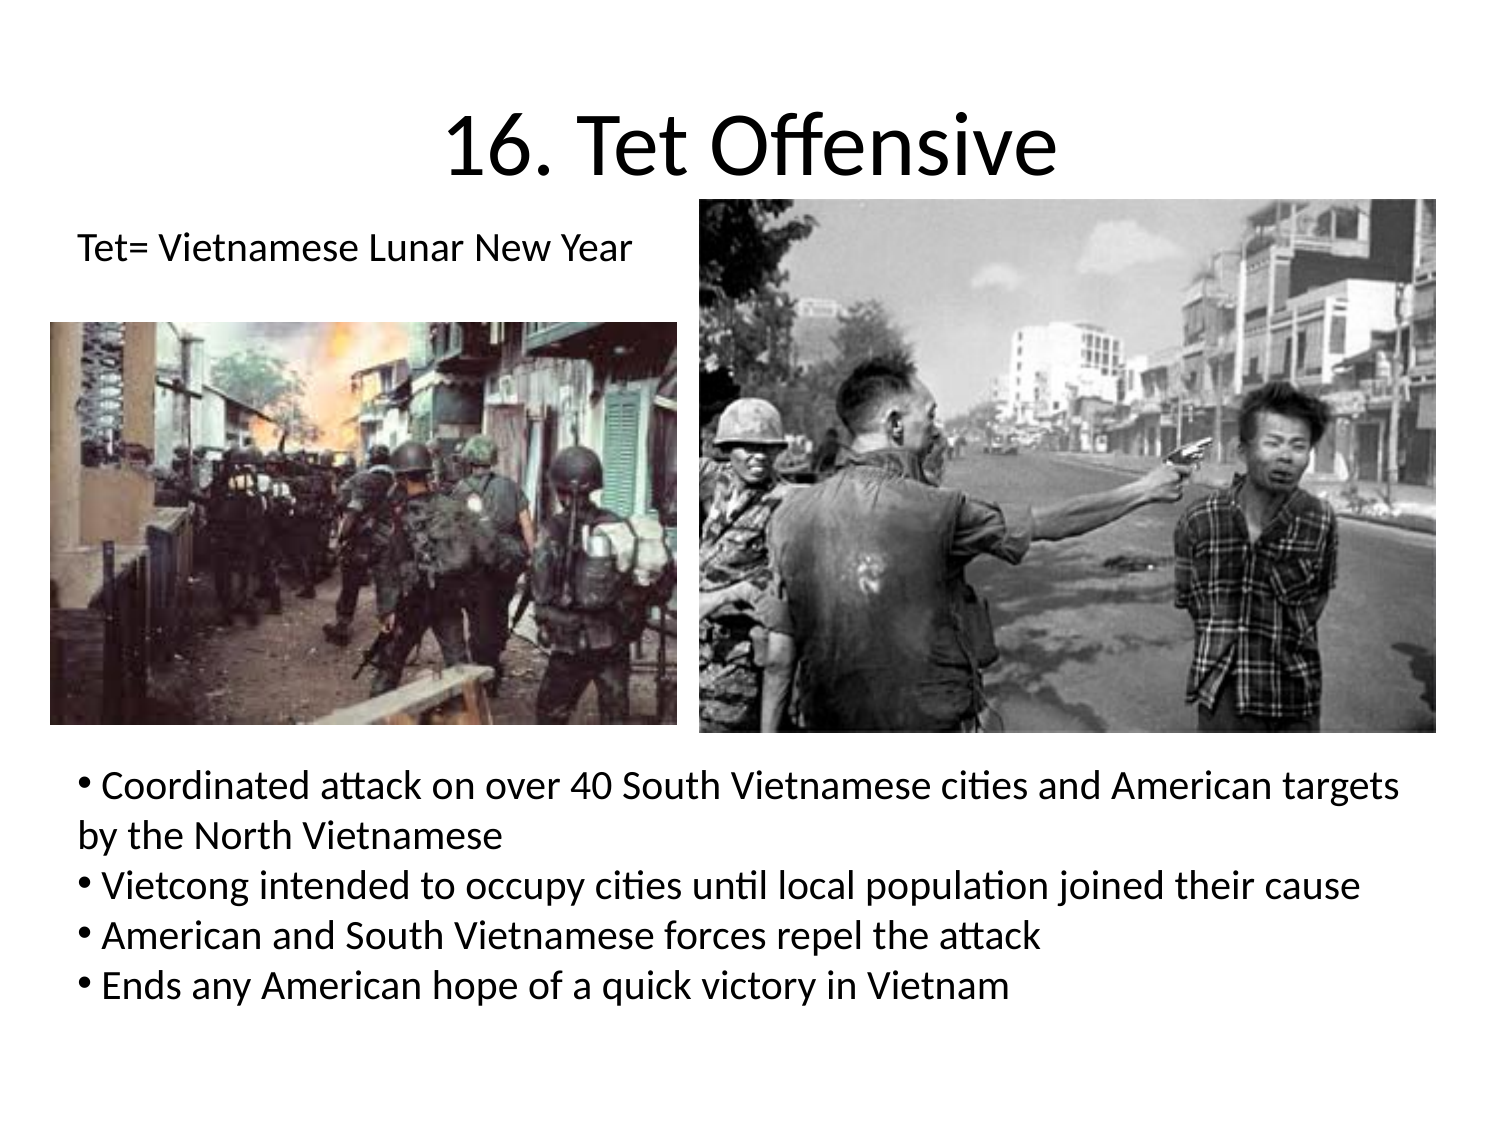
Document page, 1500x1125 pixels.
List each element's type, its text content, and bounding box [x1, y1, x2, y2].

text_box Coordinated attack on over 40 South Vietnamese cities and American targets by the North Vietnamese Vietcong intended to occupy cities until local population joined their cause American and South Vietnamese forces repel the attack Ends any American hope of a quick victory in Vietnam [62, 750, 1450, 1015]
title 16. Tet Offensive [75, 45, 1425, 212]
picture [49, 322, 677, 726]
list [699, 199, 1436, 733]
text_box Tet= Vietnamese Lunar New Year [62, 212, 694, 278]
